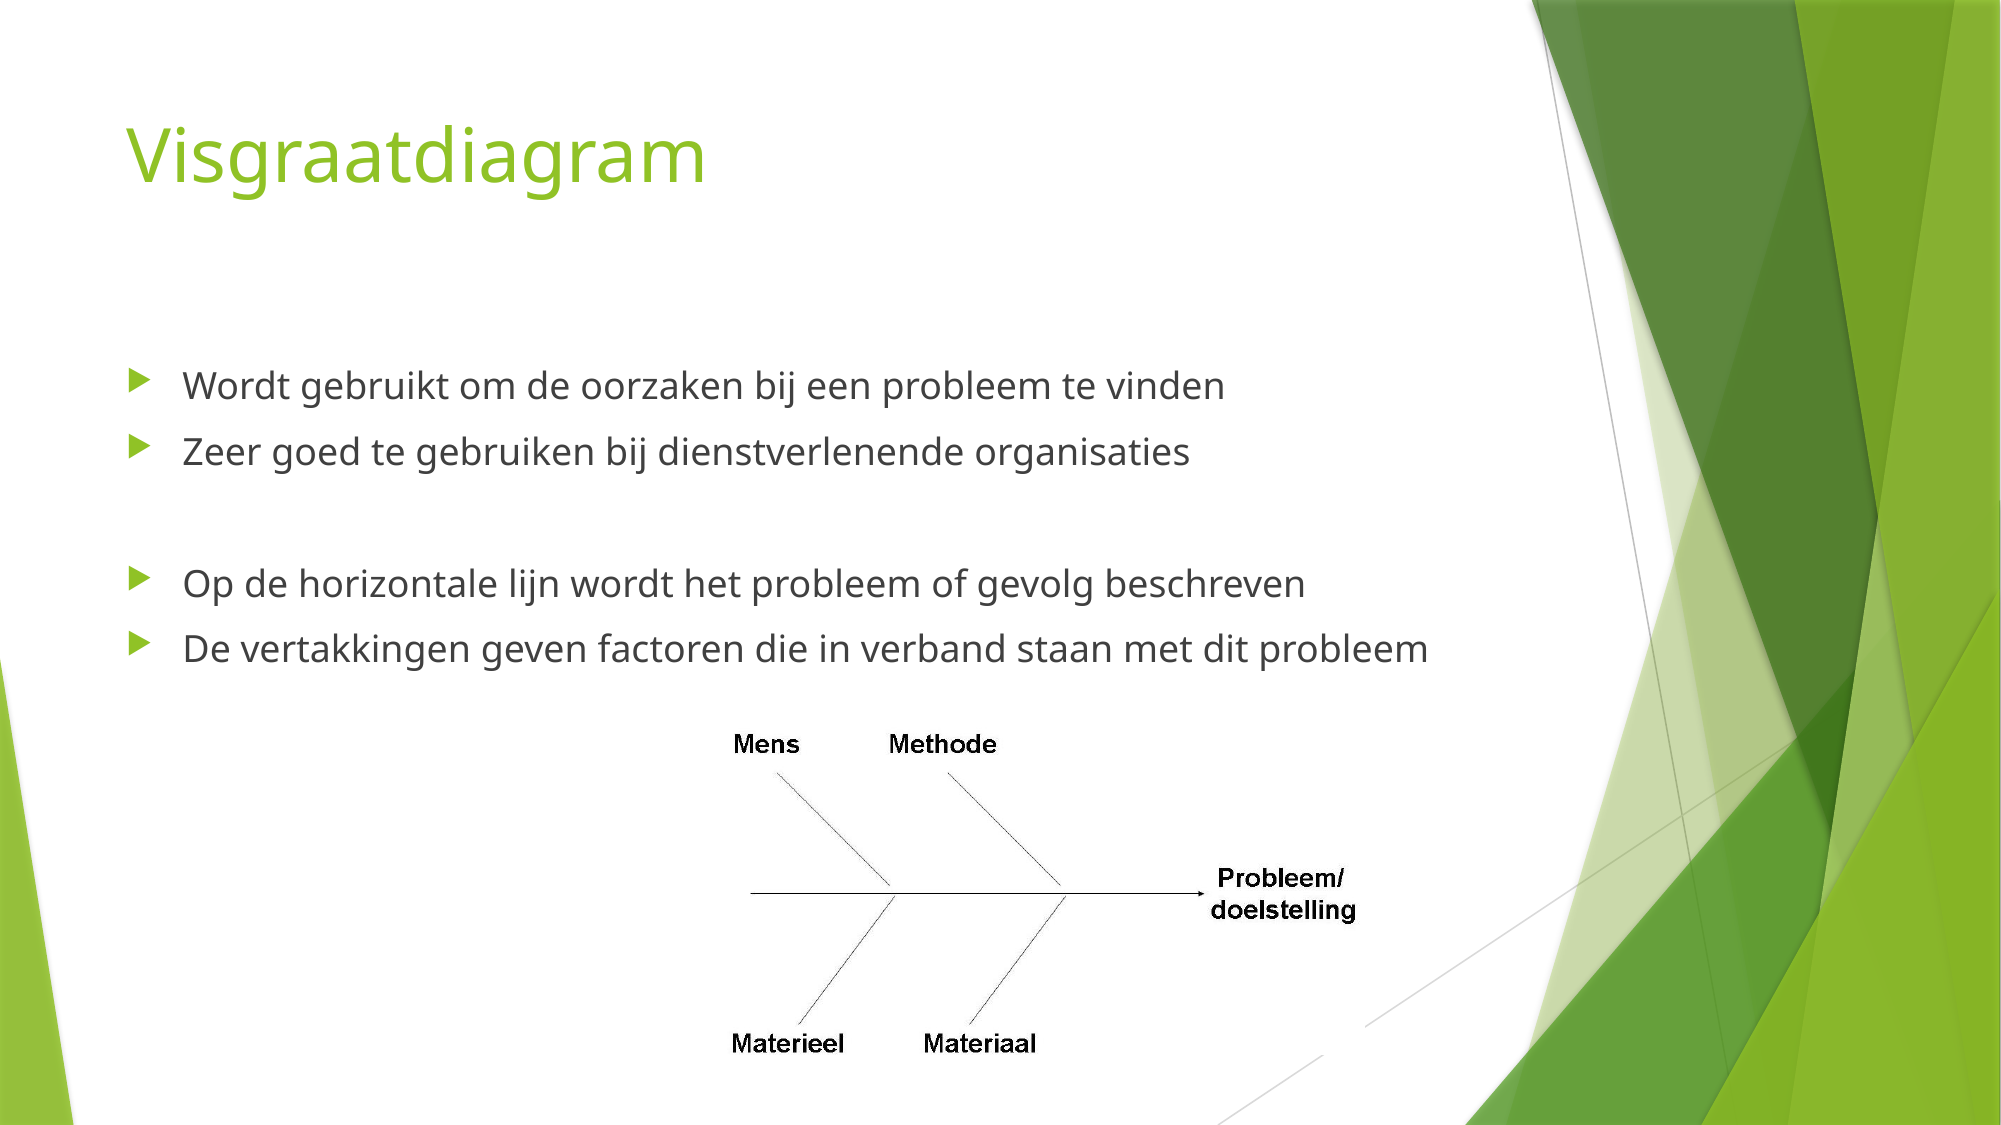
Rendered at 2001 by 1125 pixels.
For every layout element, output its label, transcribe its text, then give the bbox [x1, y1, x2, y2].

picture [726, 721, 1365, 1055]
list Wordt gebruikt om de oorzaken bij een probleem te vinden Zeer goed te gebruiken bij dienstverlenende organisaties Op de horizontale lijn wordt het probleem of gevolg beschreven De vertakkingen geven factoren die in verband staan met dit probleem [111, 354, 1522, 992]
title Visgraatdiagram [111, 99, 1522, 317]
